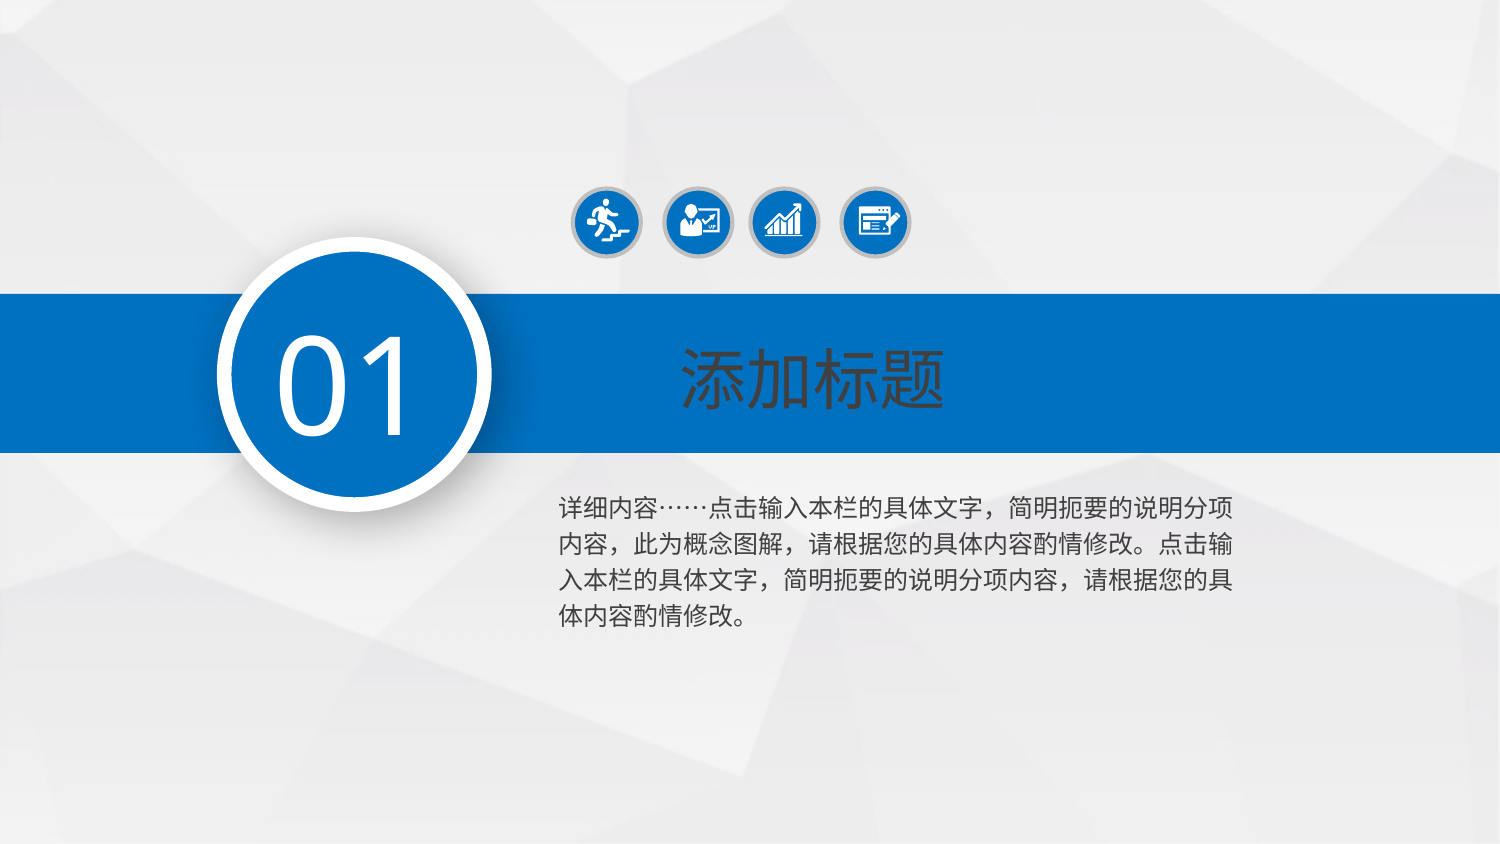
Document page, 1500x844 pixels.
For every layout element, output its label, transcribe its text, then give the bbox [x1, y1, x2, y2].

picture [0, 455, 1500, 844]
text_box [750, 188, 819, 257]
text_box 详细内容……点击输入本栏的具体文字，简明扼要的说明分项内容，此为概念图解，请根据您的具体内容酌情修改。点击输入本栏的具体文字，简明扼要的说明分项内容，请根据您的具体内容酌情修改。 [547, 481, 1246, 636]
text_box 添加标题 [547, 330, 1079, 426]
text_box [499, 292, 1500, 455]
picture [0, 0, 1500, 292]
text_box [223, 244, 485, 505]
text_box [664, 188, 733, 257]
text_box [572, 188, 642, 257]
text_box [841, 188, 910, 257]
text_box [0, 292, 217, 455]
